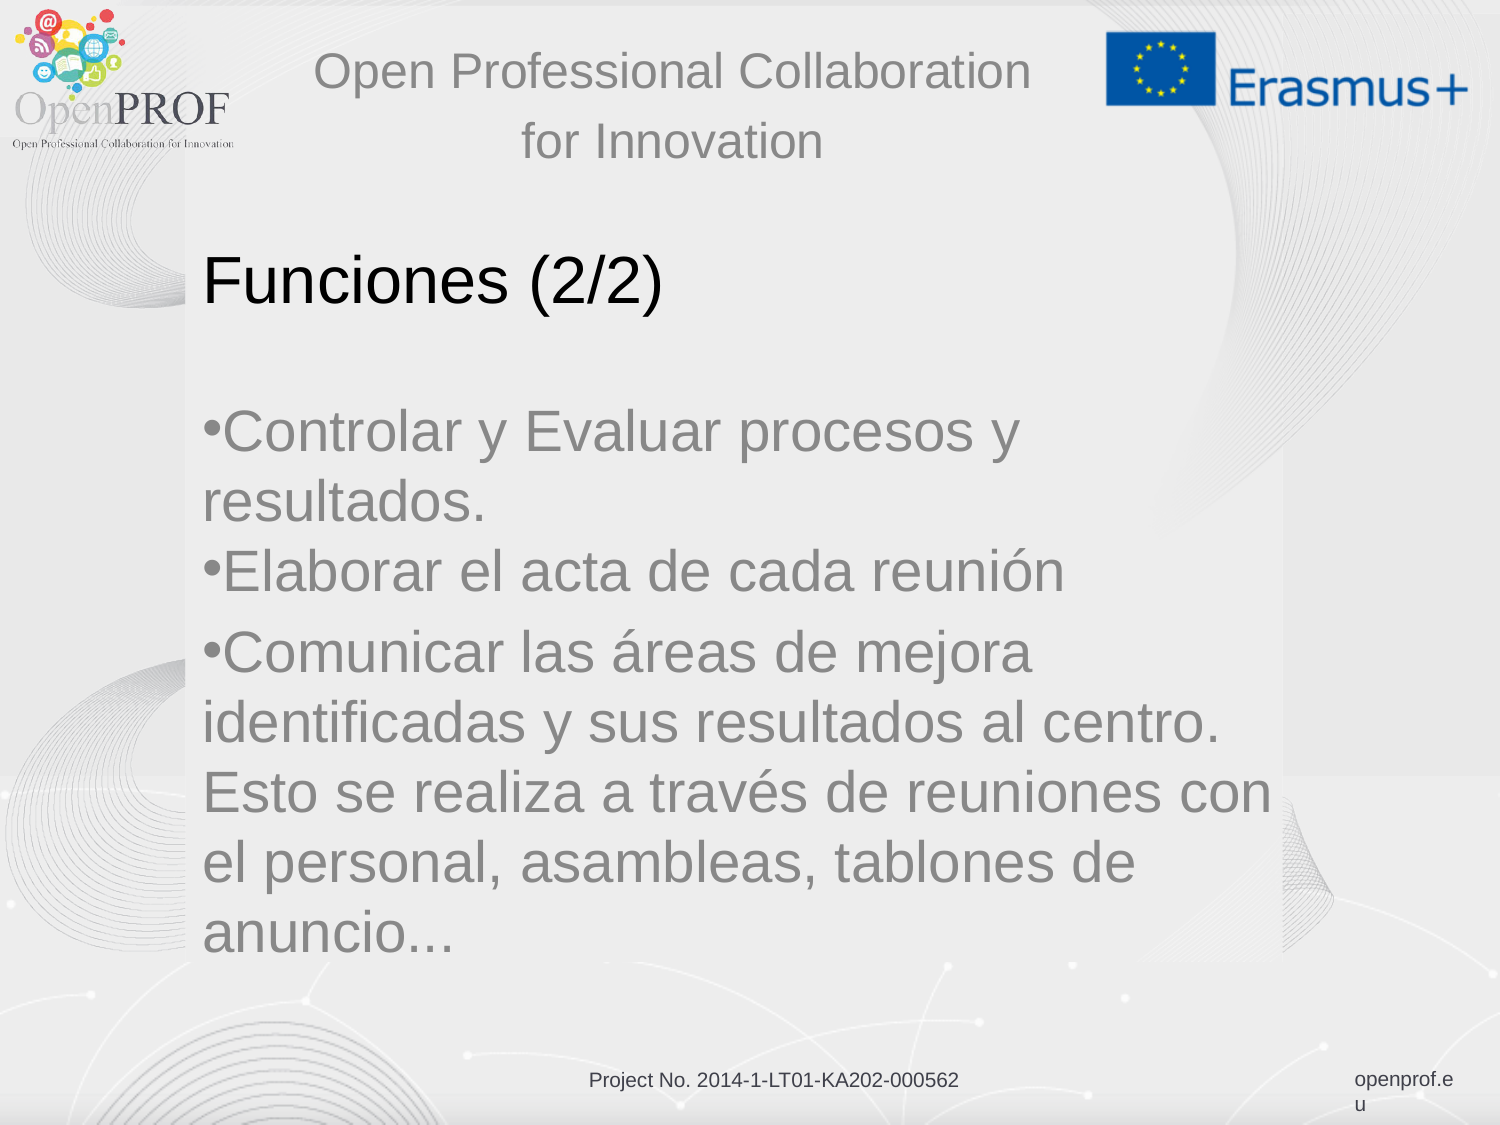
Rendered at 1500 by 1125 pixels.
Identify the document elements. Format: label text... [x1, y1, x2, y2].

text_box Open Professional Collaboration for Innovation [251, 31, 1110, 156]
subtitle Controlar y Evaluar procesos y resultados. Elaborar el acta de cada reunión Comunicar las áreas de mejora identificadas y sus resultados al centro. Esto se realiza a través de reuniones con el personal, asambleas, tablones de anuncio... [187, 385, 1295, 635]
title Funciones (2/2) [187, 249, 1317, 386]
picture [0, 0, 1500, 1125]
